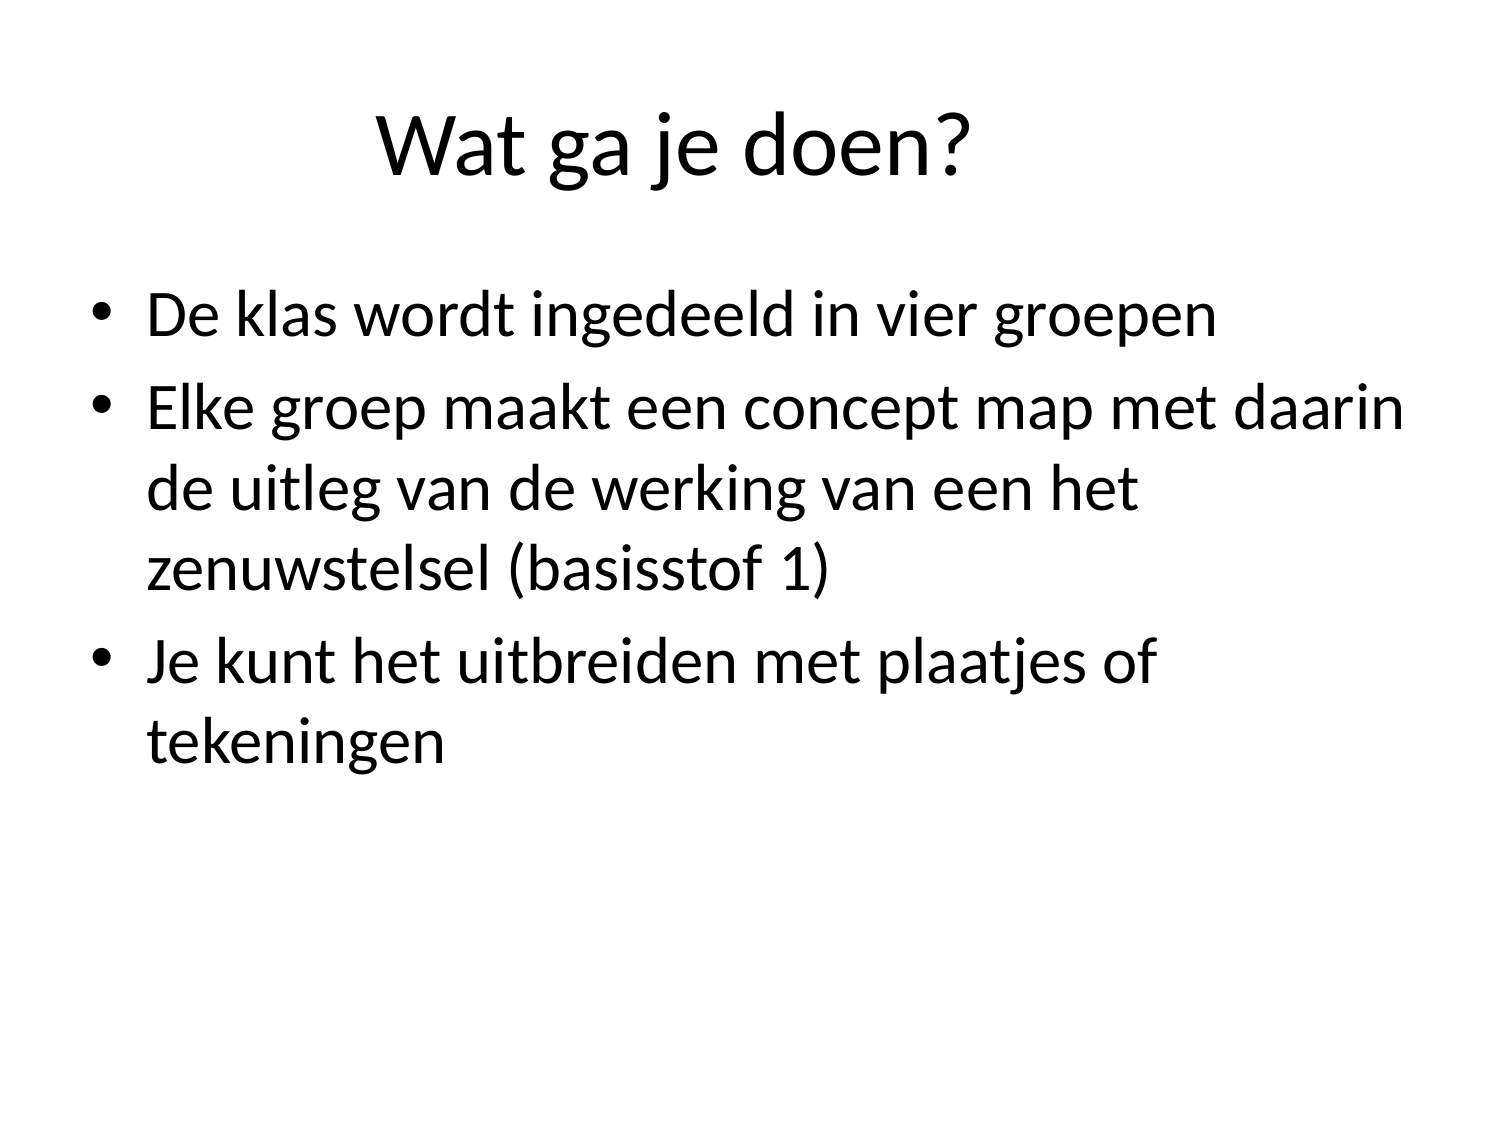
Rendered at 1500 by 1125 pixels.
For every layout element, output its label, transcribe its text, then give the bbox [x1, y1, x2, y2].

title Wat ga je doen? [75, 45, 1425, 233]
list De klas wordt ingedeeld in vier groepen Elke groep maakt een concept map met daarin de uitleg van de werking van een het zenuwstelsel (basisstof 1) Je kunt het uitbreiden met plaatjes of tekeningen [75, 262, 1425, 1005]
